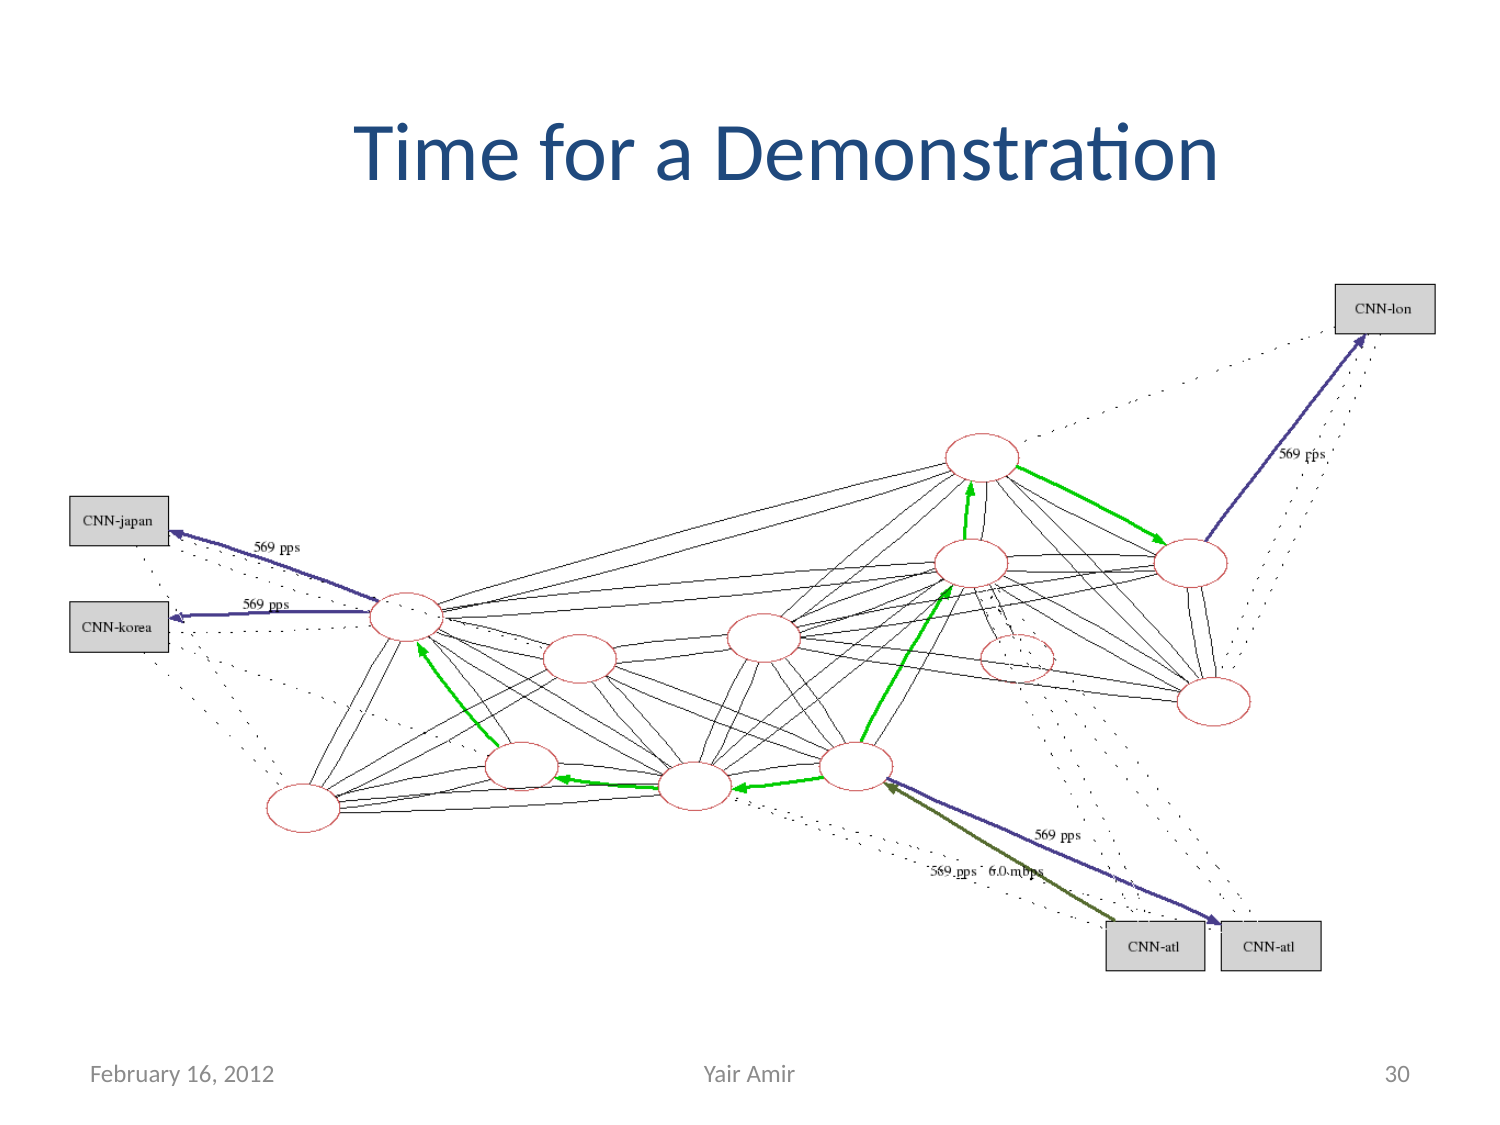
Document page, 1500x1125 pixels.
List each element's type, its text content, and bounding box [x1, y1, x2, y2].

footer Yair Amir [512, 1042, 988, 1103]
slide_number 30 [1074, 1042, 1425, 1103]
picture [62, 274, 1442, 980]
title Time for a Demonstration [150, 50, 1425, 244]
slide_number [75, 1042, 425, 1103]
